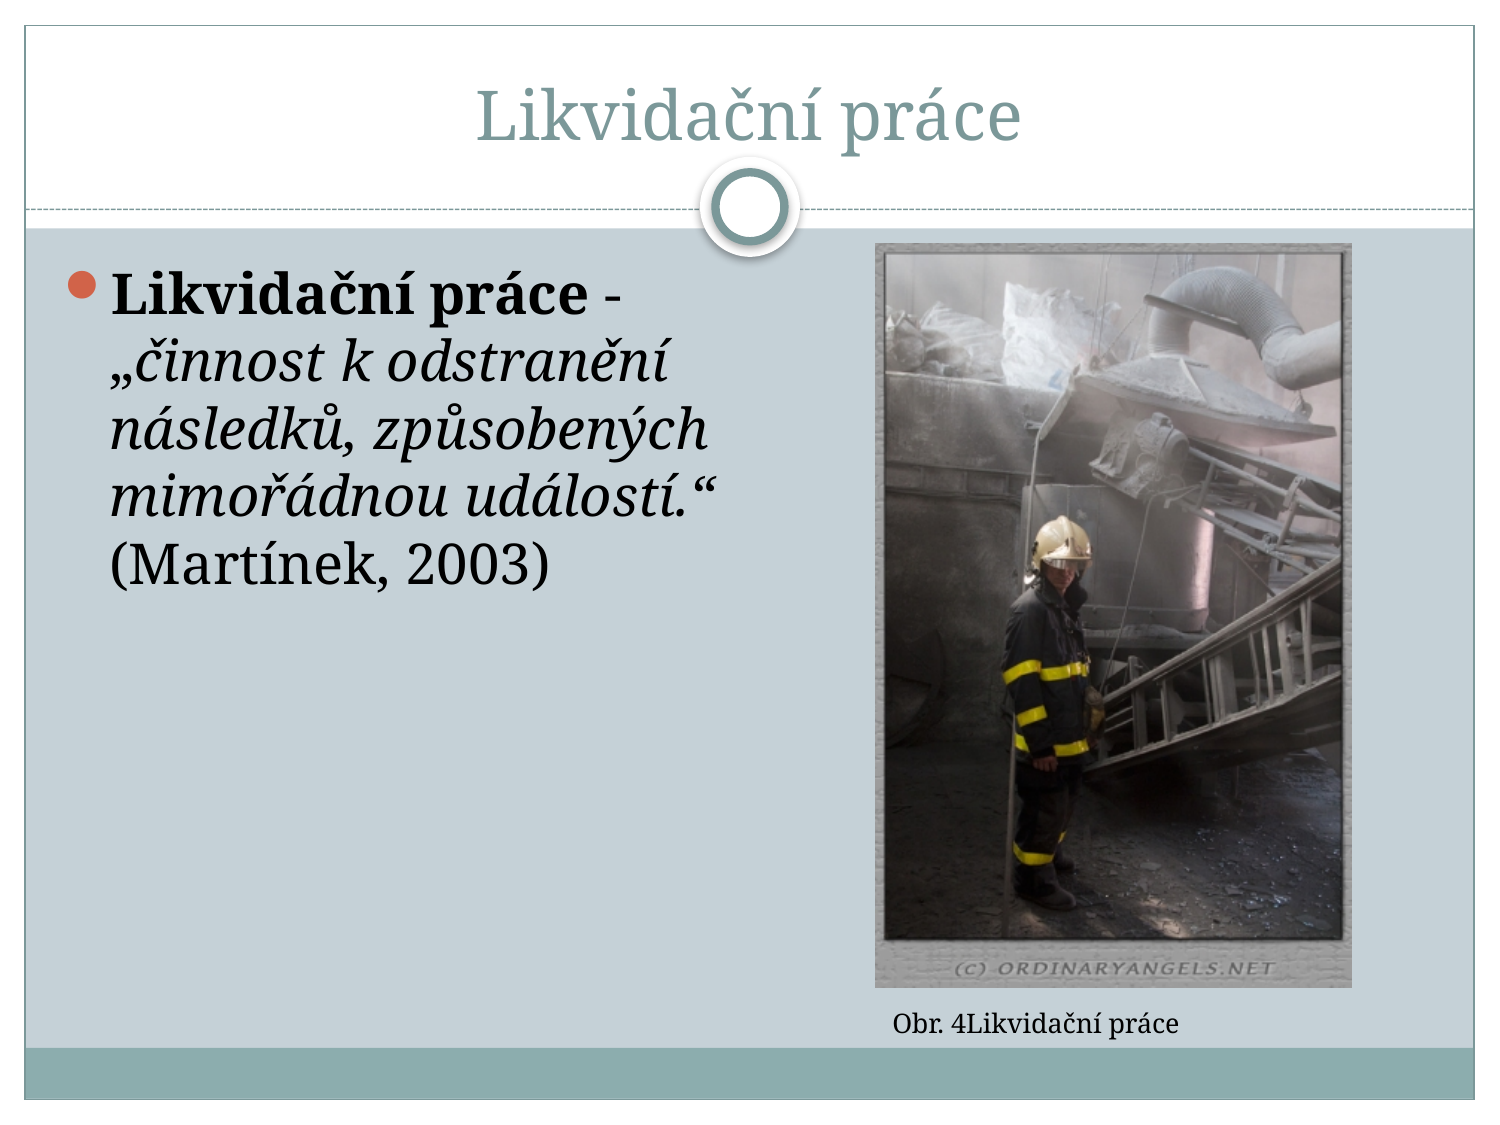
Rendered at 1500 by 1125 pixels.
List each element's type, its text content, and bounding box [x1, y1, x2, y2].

list Likvidační práce - „činnost k odstranění následků, způsobených mimořádnou událostí.“ (Martínek, 2003) [49, 250, 774, 1035]
picture [875, 243, 1353, 988]
title Likvidační práce [49, 37, 1450, 162]
text_box Obr. 4Likvidační práce [868, 999, 1500, 1047]
